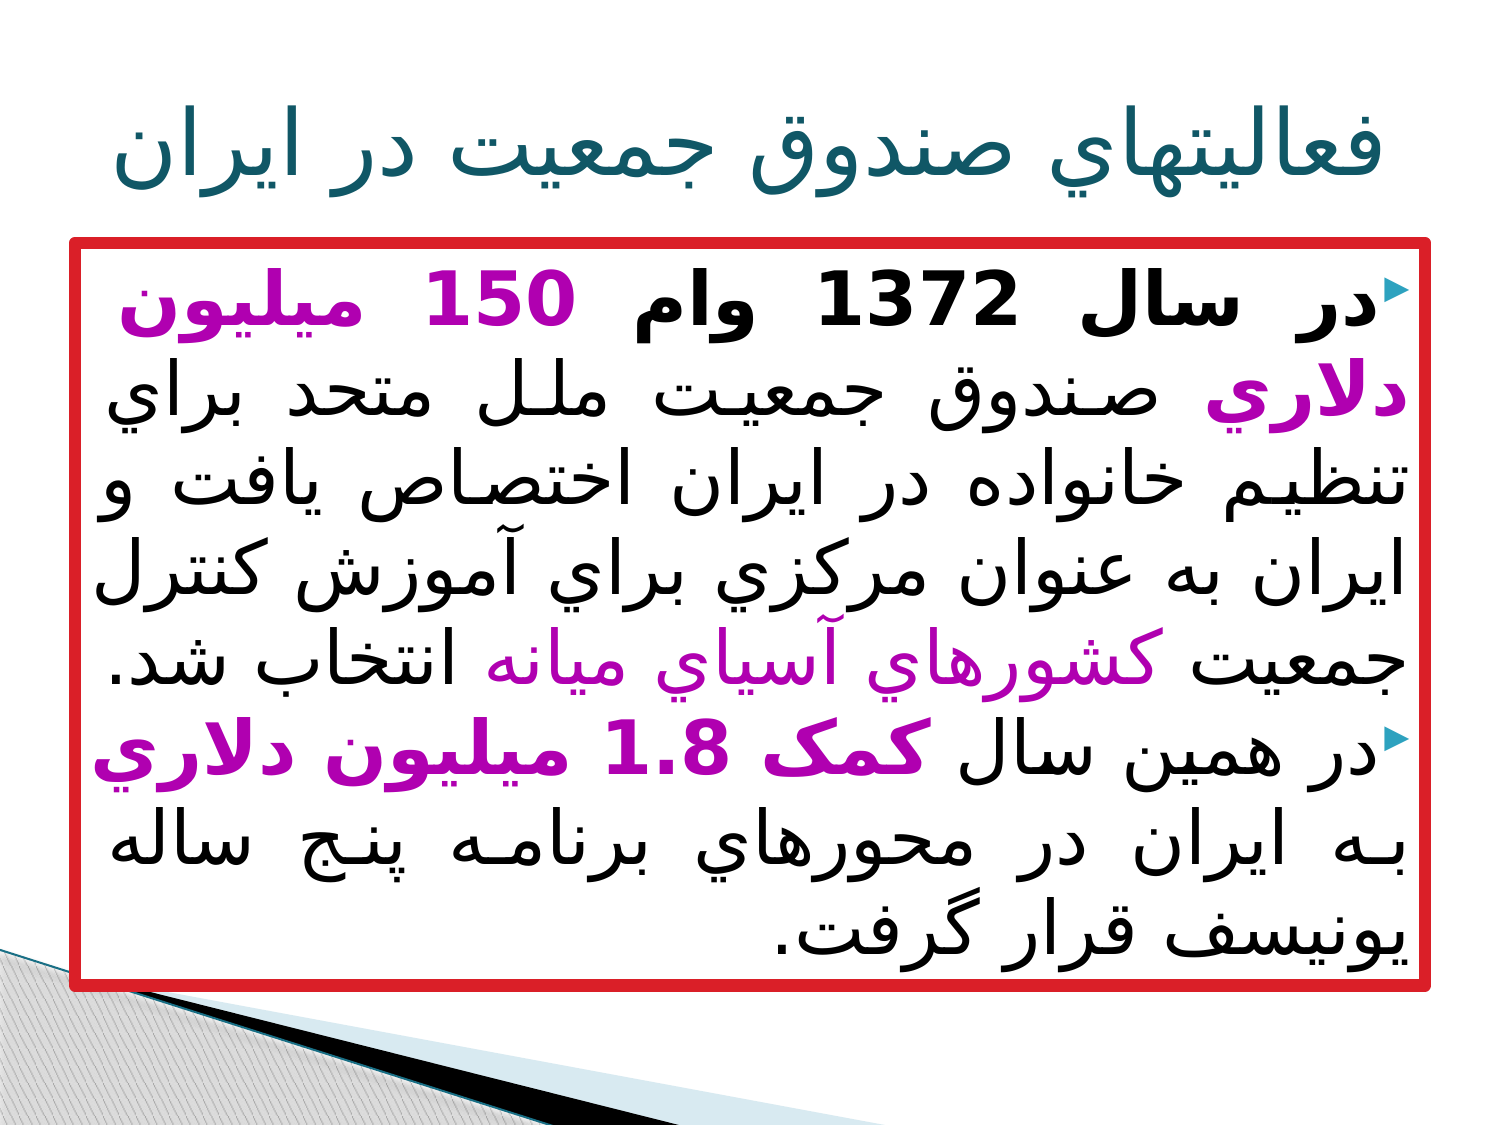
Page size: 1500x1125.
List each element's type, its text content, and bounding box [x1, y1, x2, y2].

title فعاليتهاي صندوق جمعيت در ايران [75, 45, 1425, 233]
list در سال 1372 وام 150 ميليون دلاري صندوق جمعيت ملل متحد براي تنظيم خانواده در ايران اختصاص يافت و ايران به عنوان مرکزي براي آموزش کنترل جمعيت کشورهاي آسياي ميانه انتخاب شد. در همين سال کمک 1.8 ميليون دلاري به ايران در محورهاي برنامه پنج ساله يونيسف قرار گرفت. [70, 238, 1429, 990]
